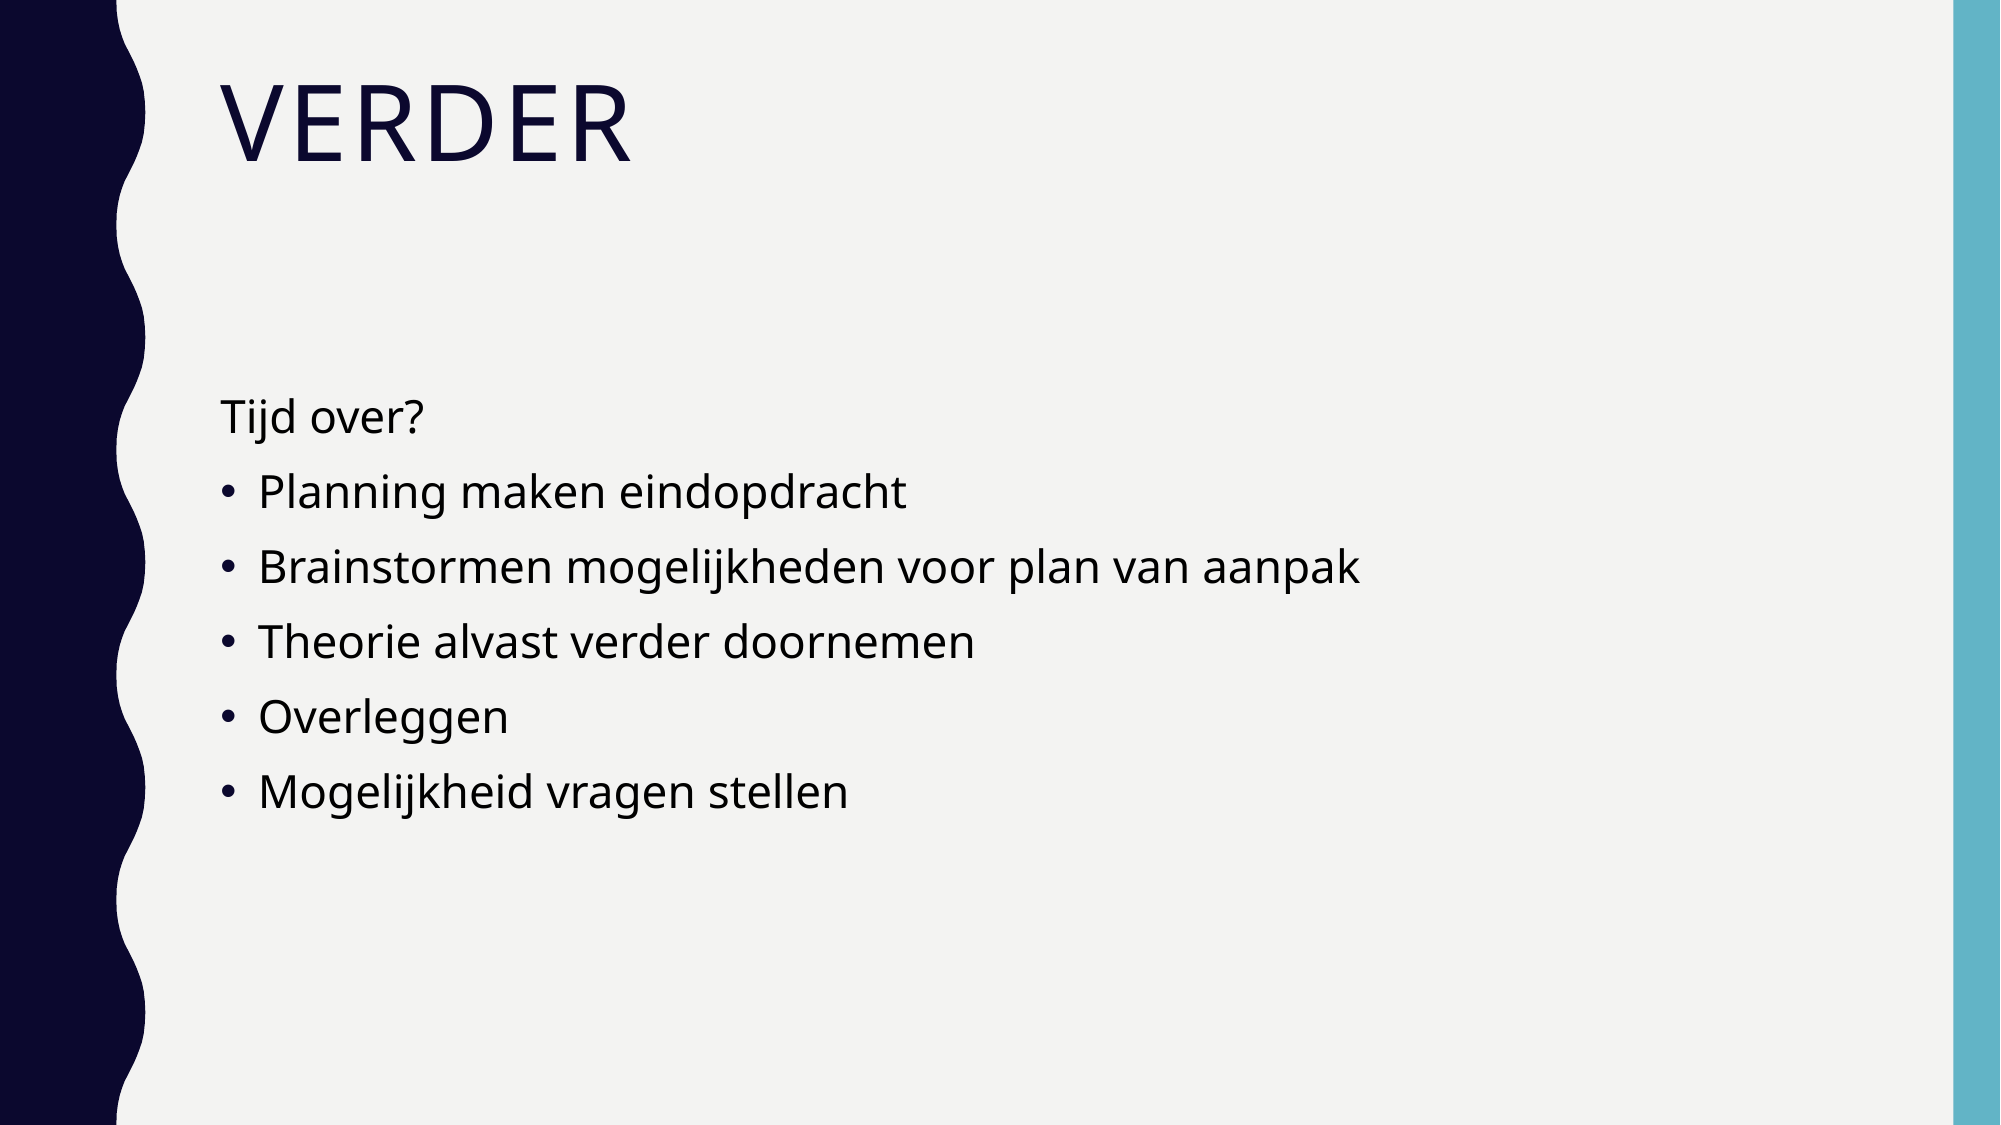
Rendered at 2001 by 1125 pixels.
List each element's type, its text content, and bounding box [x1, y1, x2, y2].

list Tijd over? Planning maken eindopdracht Brainstormen mogelijkheden voor plan van aanpak Theorie alvast verder doornemen Overleggen Mogelijkheid vragen stellen [205, 375, 1875, 965]
title verder [205, 62, 1875, 308]
